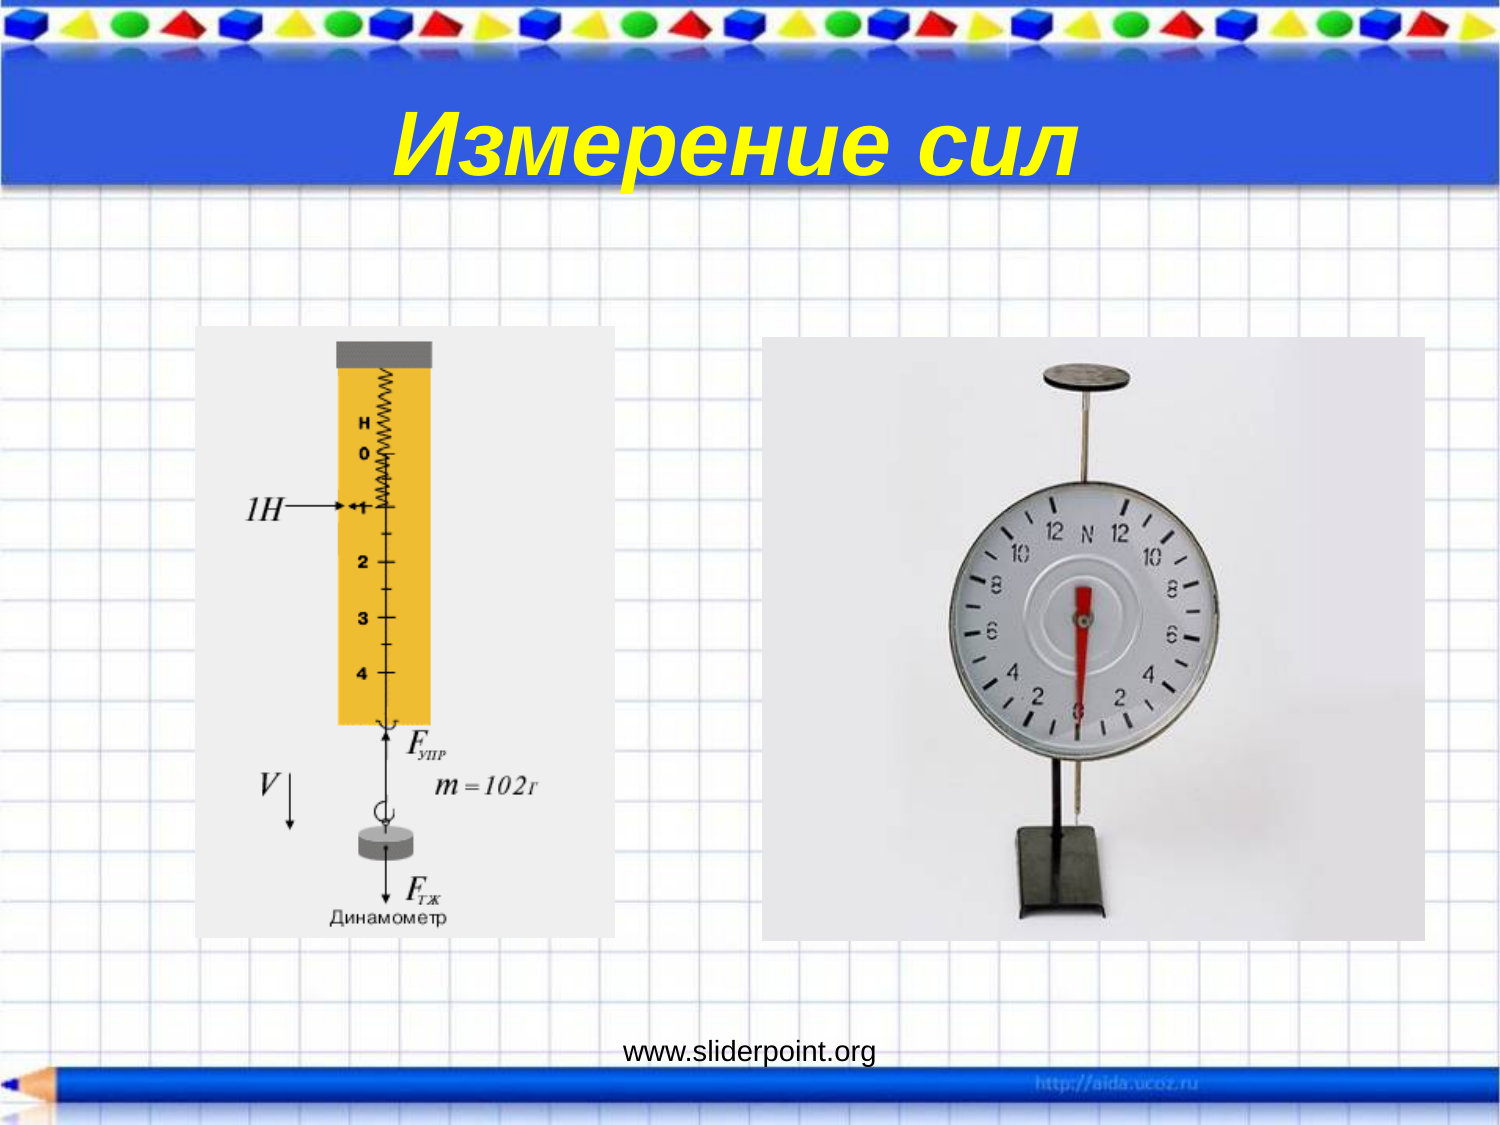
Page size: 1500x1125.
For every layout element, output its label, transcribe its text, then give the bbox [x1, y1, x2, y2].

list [194, 325, 615, 938]
title Измерение сил [74, 44, 1426, 233]
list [762, 337, 1426, 941]
footer www.sliderpoint.org [512, 1024, 988, 1103]
picture [0, 0, 1500, 1125]
